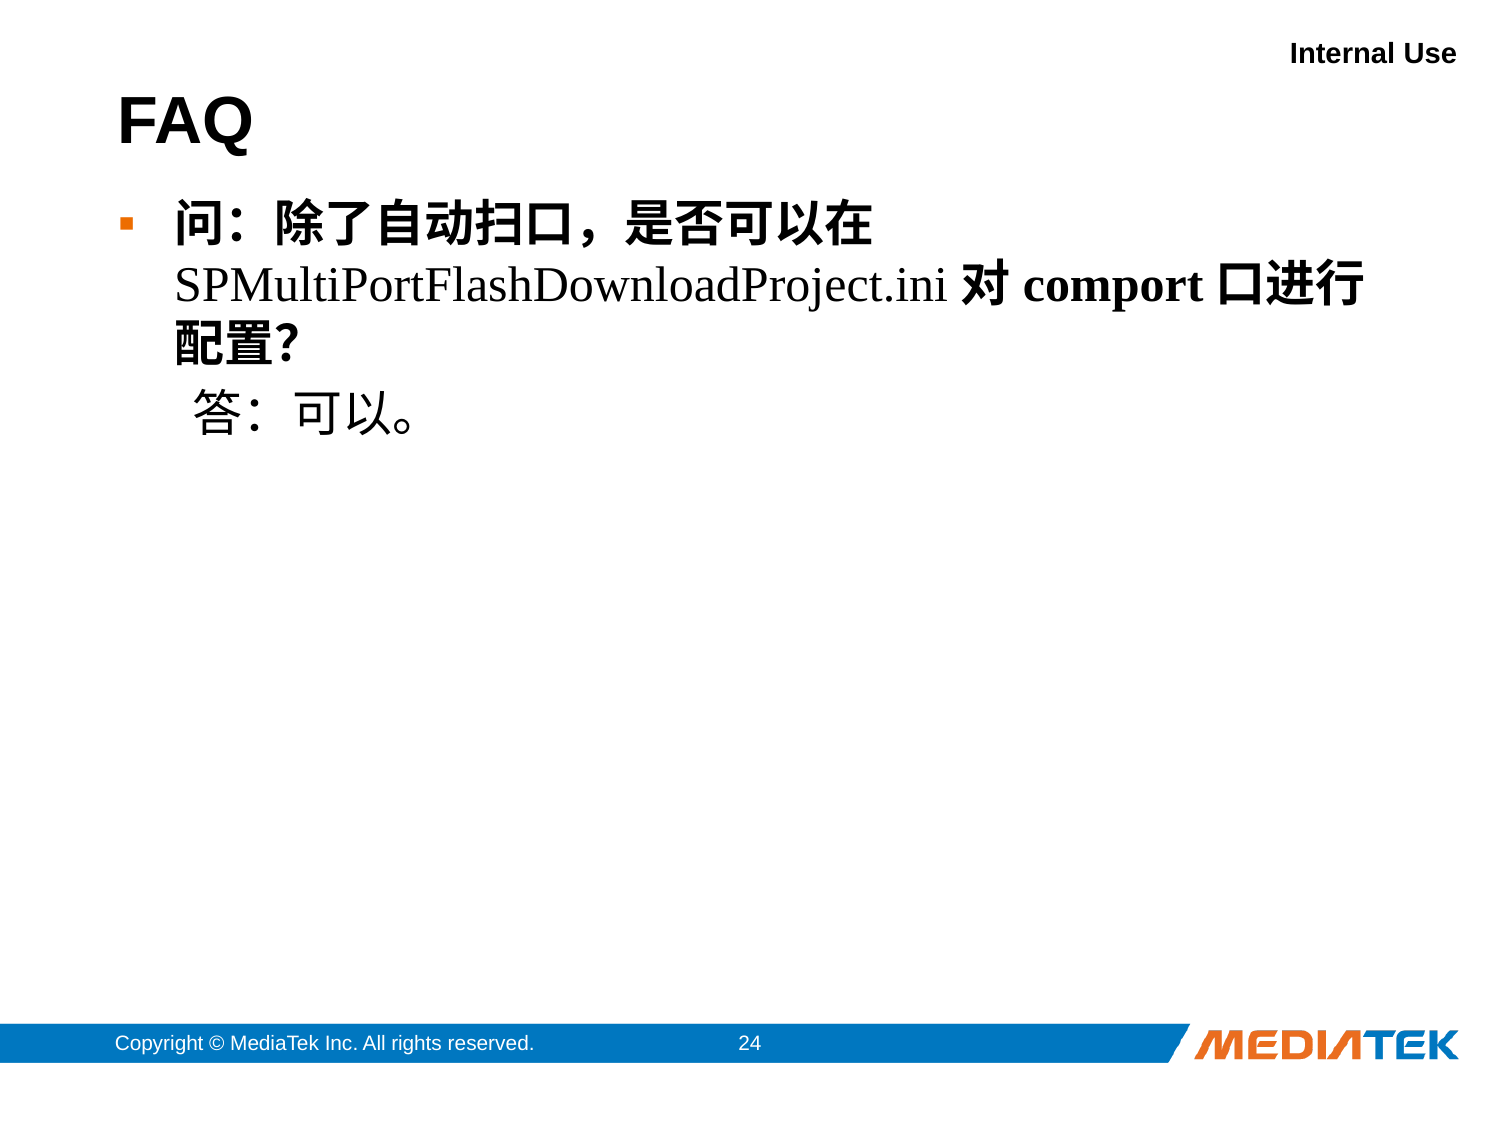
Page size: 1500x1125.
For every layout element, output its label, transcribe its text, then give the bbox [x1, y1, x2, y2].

picture [789, 1023, 1459, 1063]
picture [0, 1023, 99, 1063]
title FAQ [101, 62, 1425, 172]
picture [573, 1023, 711, 1063]
slide_number 24 [711, 1022, 789, 1090]
list 问：除了自动扫口，是否可以在SPMultiPortFlashDownloadProject.ini对comport口进行配置？ 答：可以。 [102, 184, 1425, 998]
footer Copyright © MediaTek Inc. All rights reserved. [99, 1022, 573, 1090]
